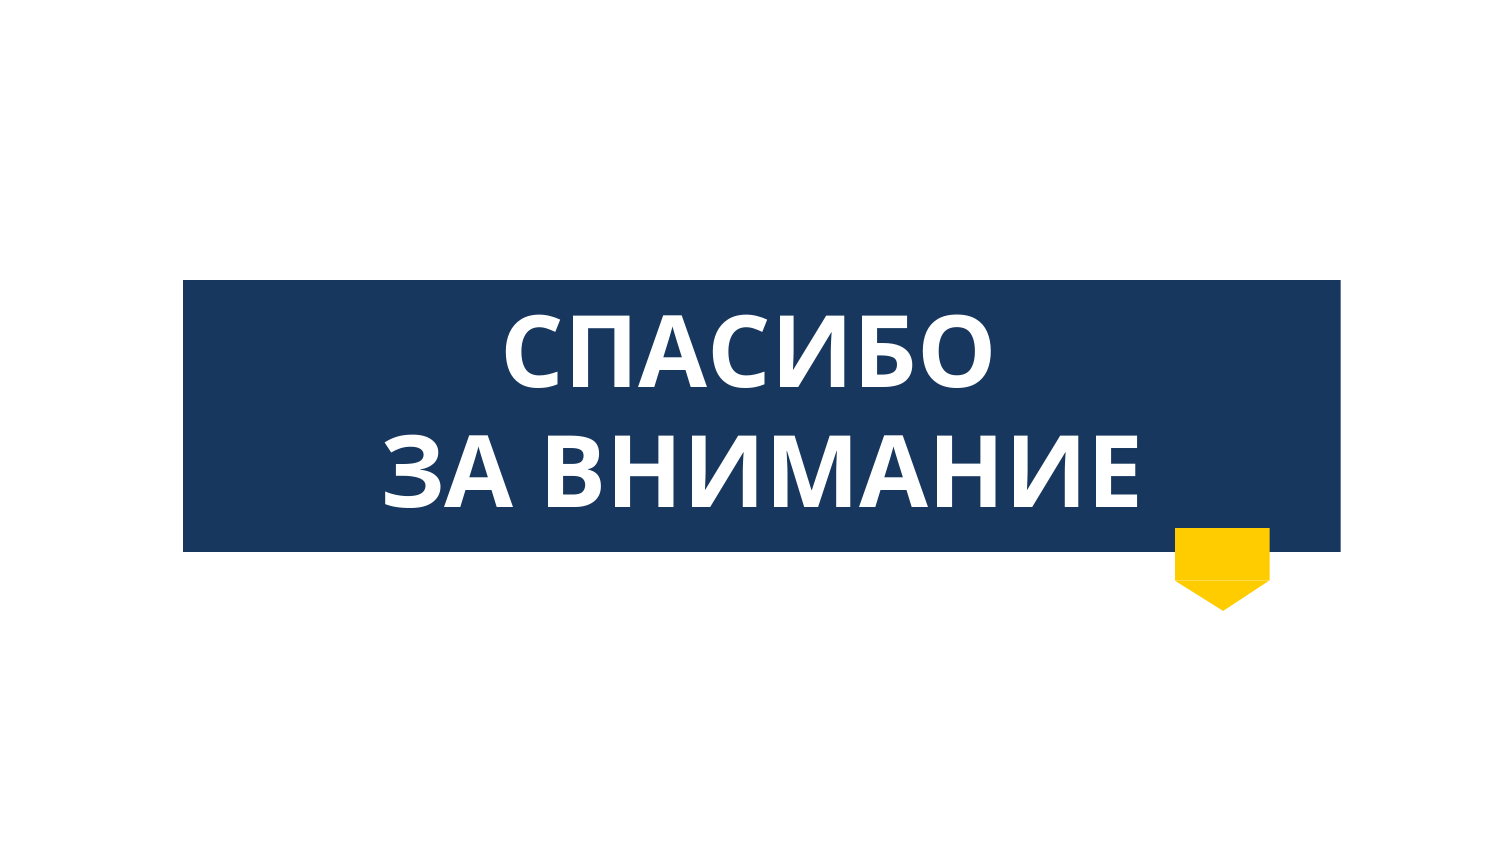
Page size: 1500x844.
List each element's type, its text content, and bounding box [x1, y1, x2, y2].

title СПАСИБО ЗА ВНИМАНИЕ [183, 280, 1341, 552]
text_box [1174, 527, 1270, 612]
